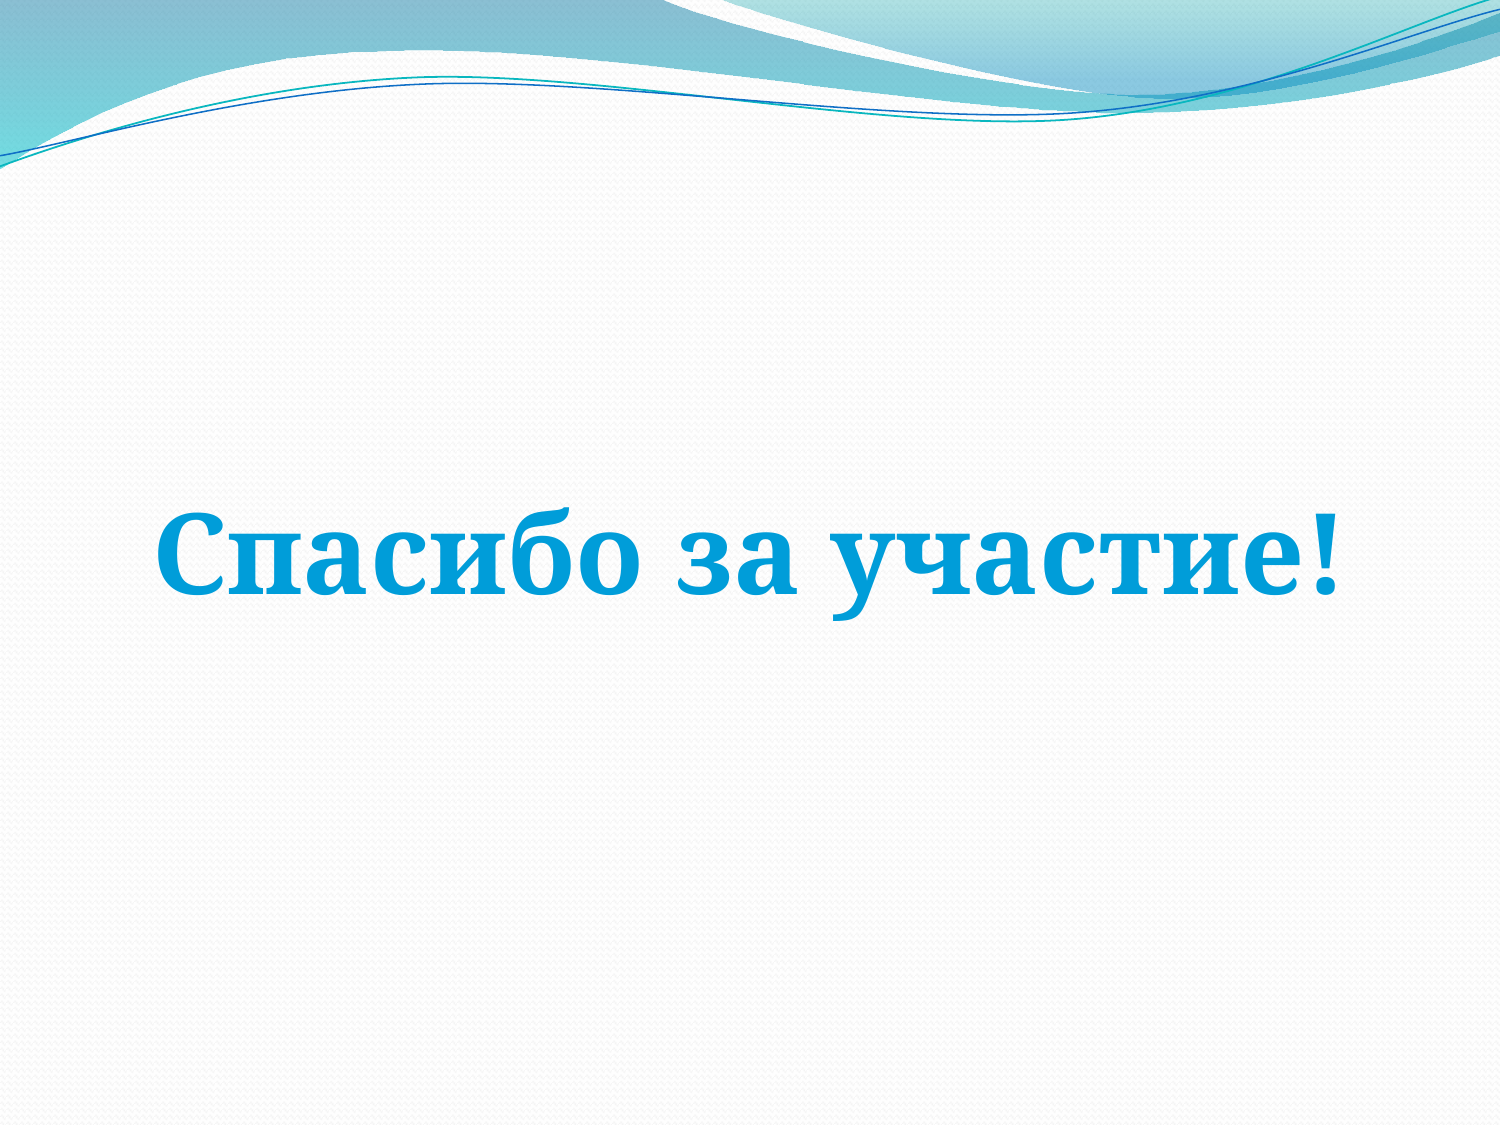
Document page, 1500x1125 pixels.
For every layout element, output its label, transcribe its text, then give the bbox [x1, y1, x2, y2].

list Спасибо за участие! [75, 317, 1425, 1038]
